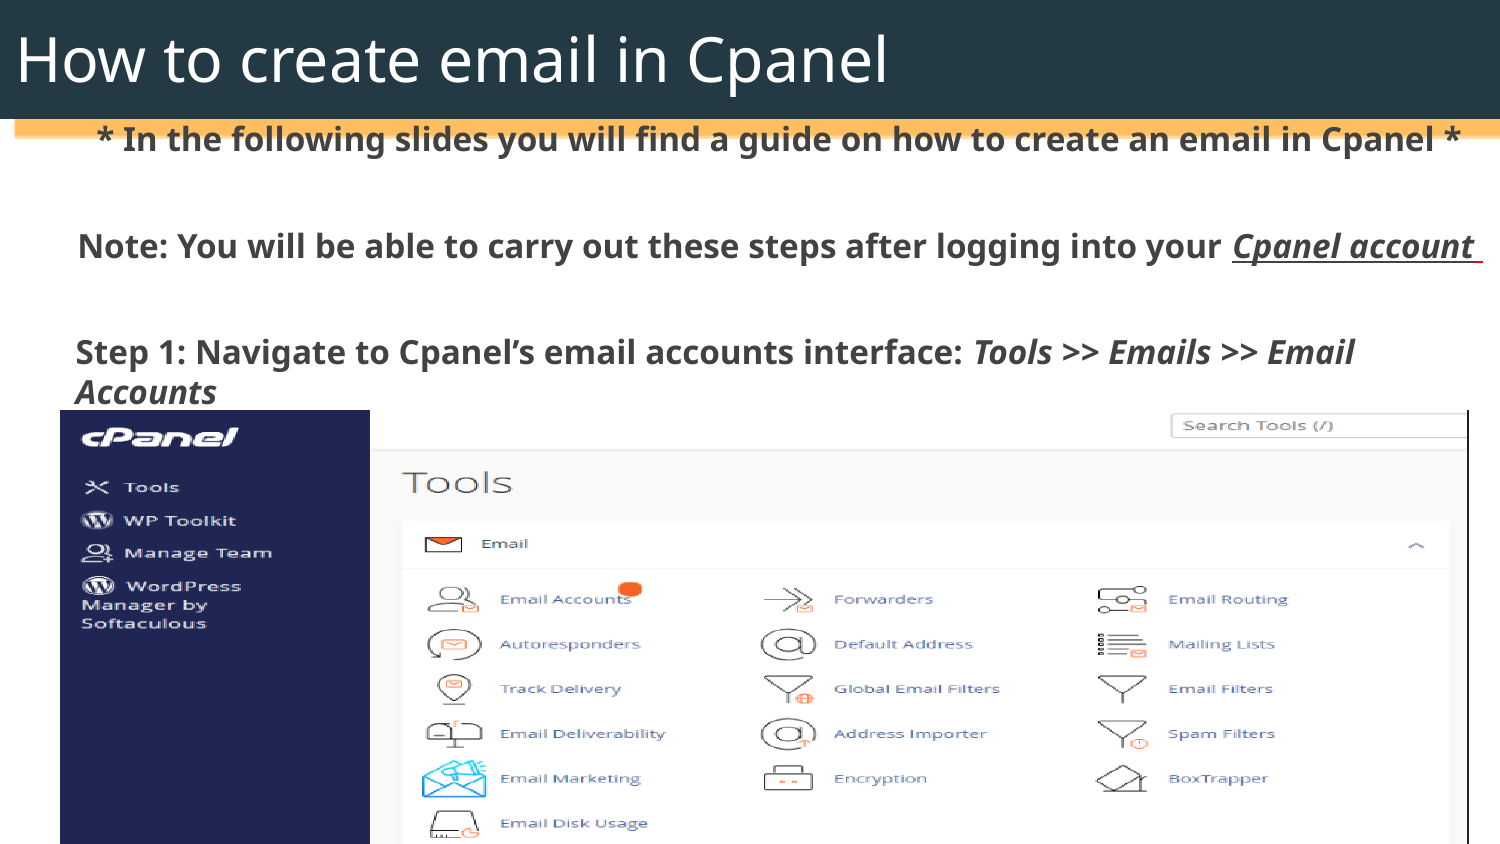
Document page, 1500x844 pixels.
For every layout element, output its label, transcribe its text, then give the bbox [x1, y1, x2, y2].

text_box How to create email in Cpanel [0, 0, 1500, 119]
text_box * In the following slides you will find a guide on how to create an email in Cpanel * Note: You will be able to carry out these steps after logging into your Cpanel account Step 1: Navigate to Cpanel’s email accounts interface: Tools >> Emails >> Email Accounts [60, 103, 1500, 827]
picture [60, 409, 1469, 844]
